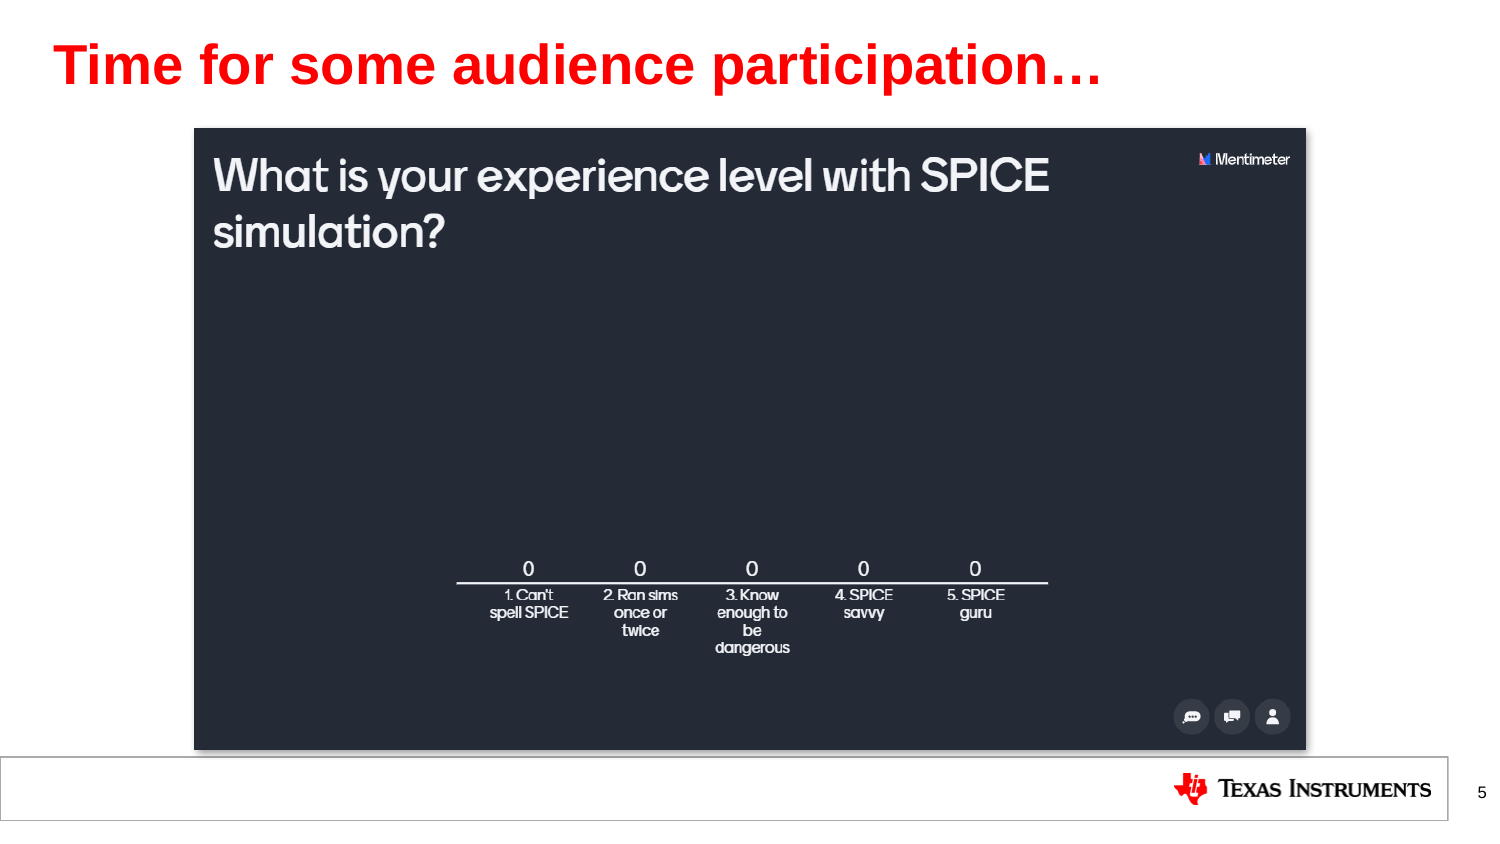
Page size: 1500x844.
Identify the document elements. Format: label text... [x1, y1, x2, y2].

slide_number 5 [1151, 774, 1500, 801]
title Time for some audience participation… [37, 17, 1426, 119]
picture [194, 128, 1306, 750]
picture [1174, 801, 1431, 805]
